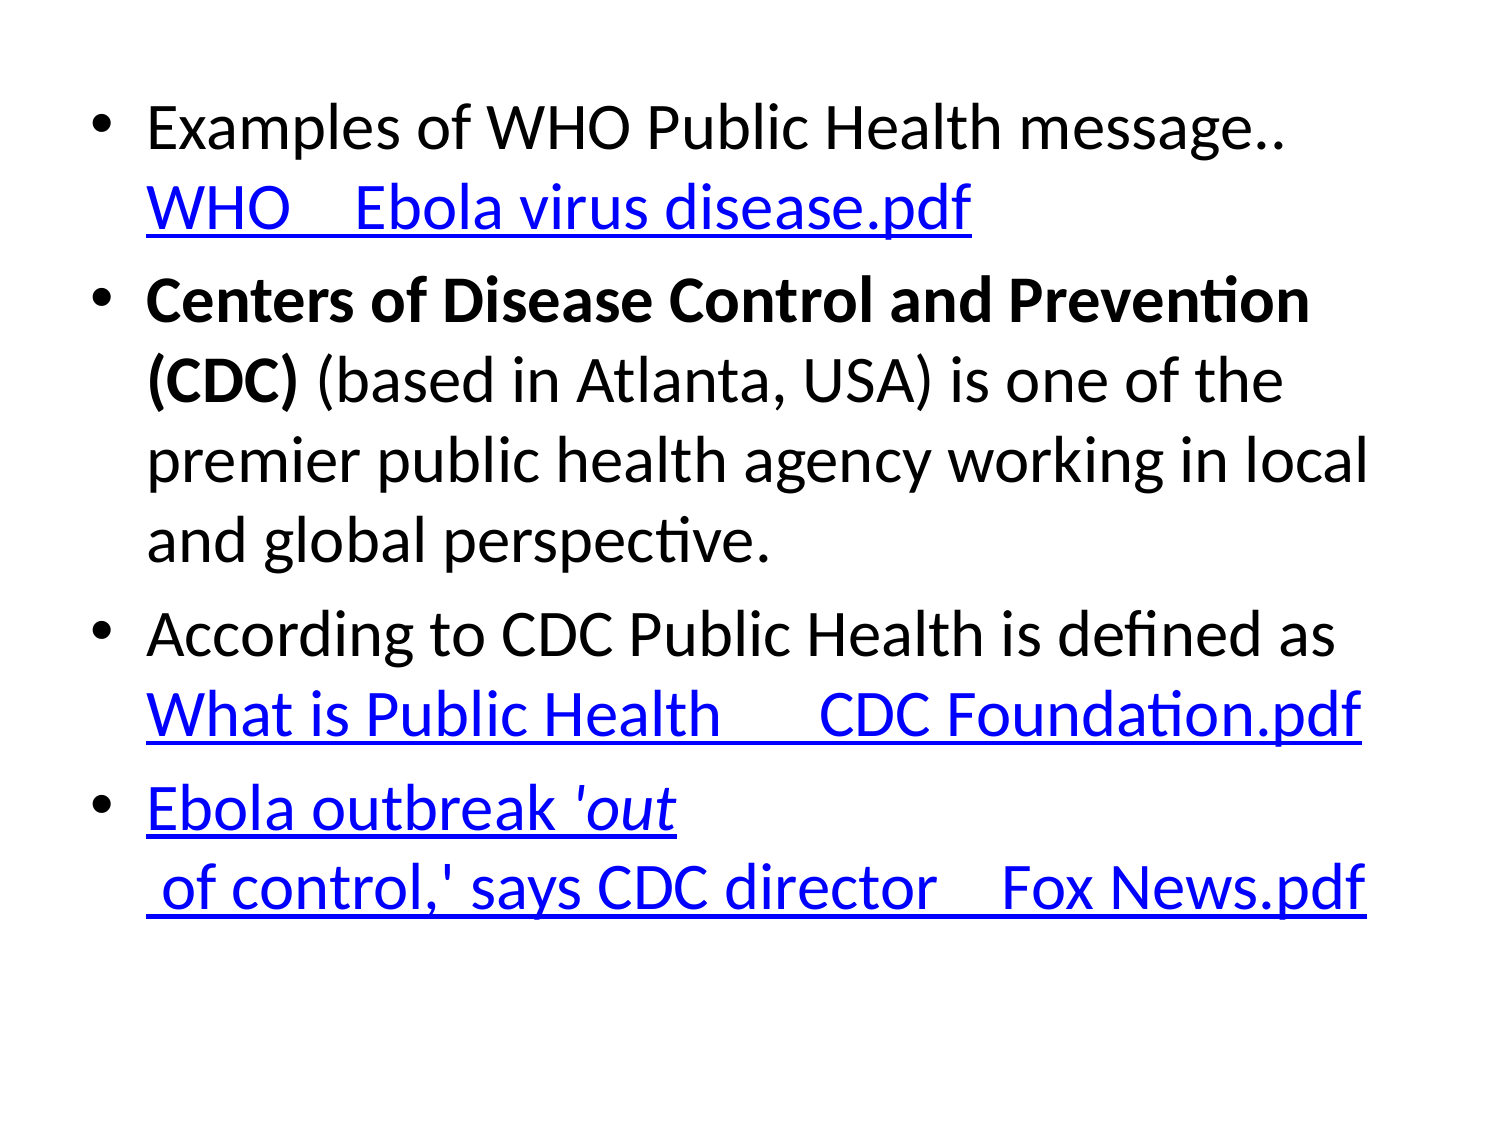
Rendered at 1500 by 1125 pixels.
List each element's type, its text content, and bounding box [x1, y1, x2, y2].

list Examples of WHO Public Health message.. WHO _ Ebola virus disease.pdf Centers of Disease Control and Prevention (CDC) (based in Atlanta, USA) is one of the premier public health agency working in local and global perspective. According to CDC Public Health is defined as What is Public Health_ _ CDC Foundation.pdf Ebola outbreak 'out of control,' says CDC director _ Fox News.pdf [75, 75, 1425, 1005]
